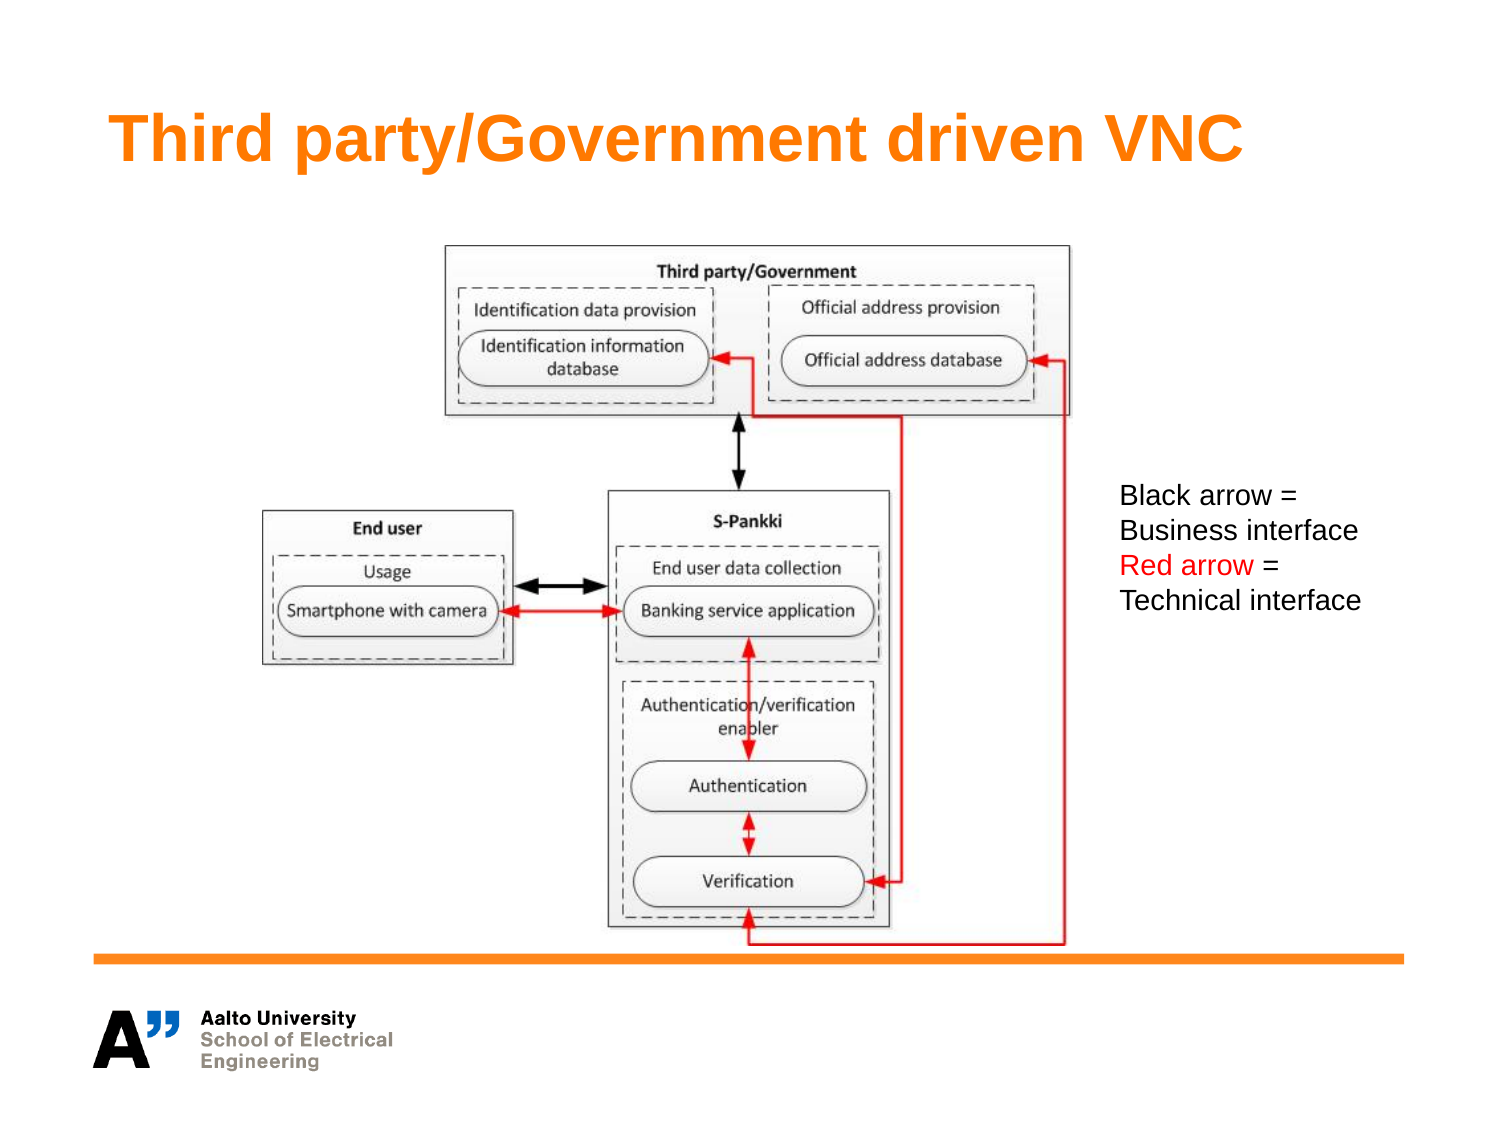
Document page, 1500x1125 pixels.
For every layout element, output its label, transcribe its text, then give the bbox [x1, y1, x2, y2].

picture [262, 244, 1074, 946]
text_box Black arrow = Business interface Red arrow = Technical interface [1104, 461, 1415, 626]
picture [35, 953, 449, 1125]
title Third party/Government driven VNC [94, 80, 1405, 258]
